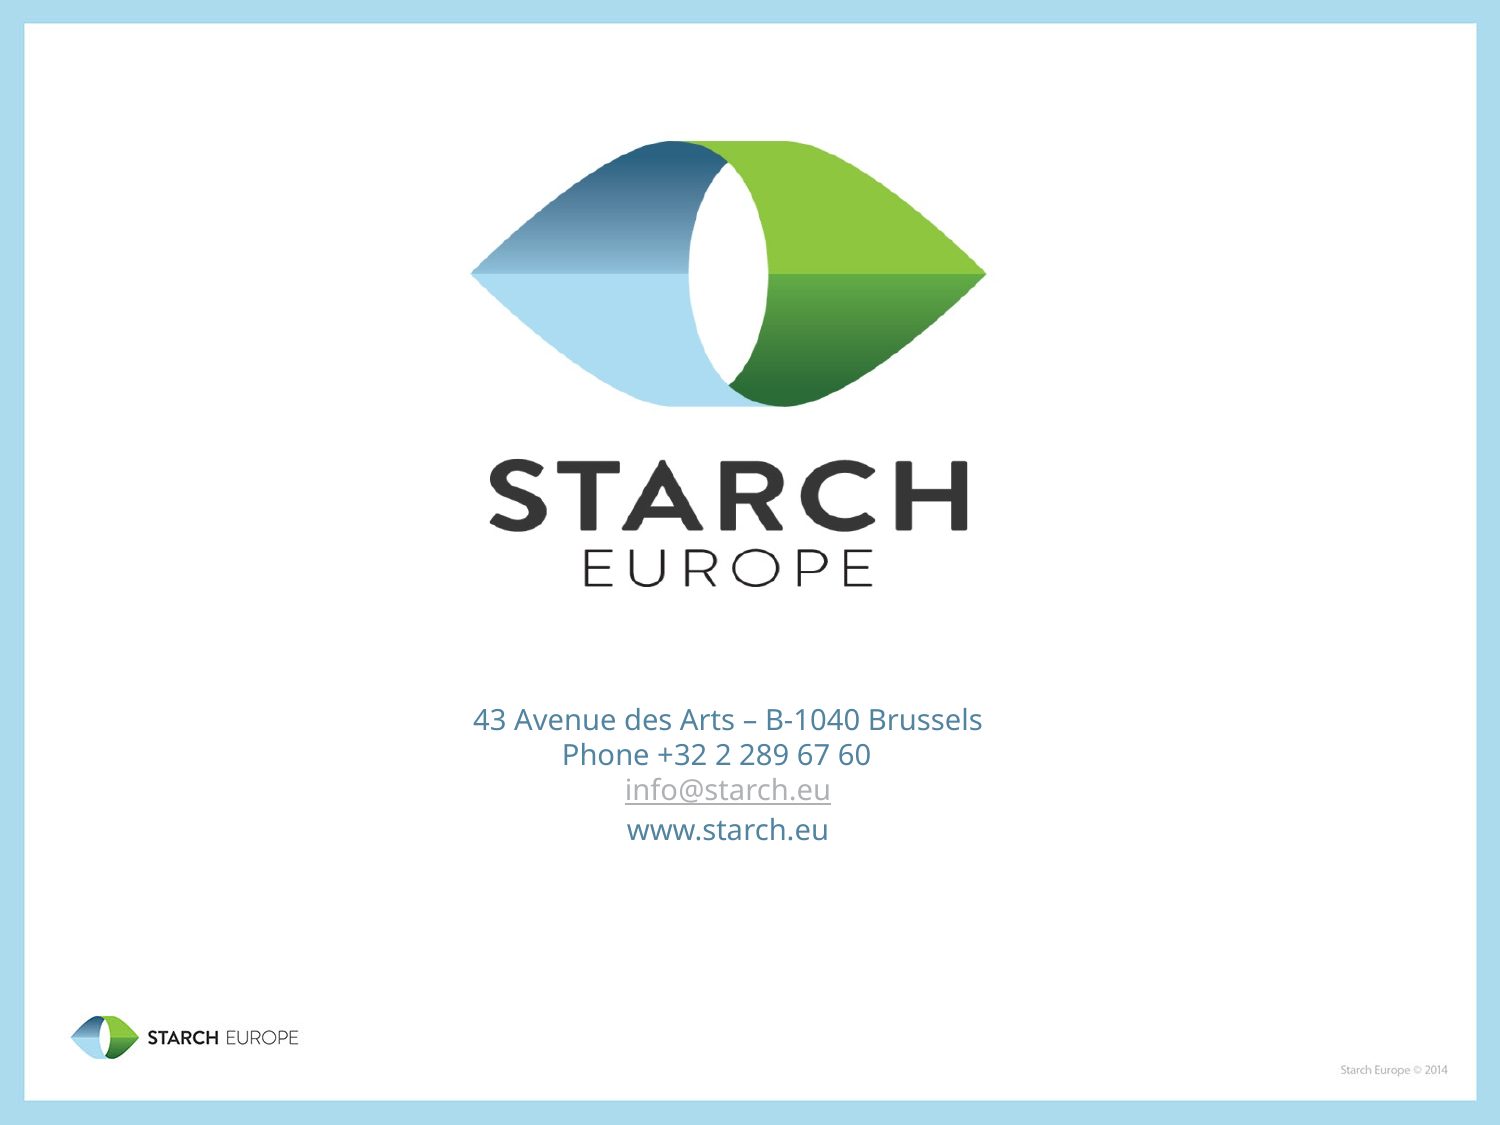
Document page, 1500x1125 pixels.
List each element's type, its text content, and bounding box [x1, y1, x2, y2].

text_box 43 Avenue des Arts – B-1040 Brussels Phone +32 2 289 67 60 info@starch.eu www.starch.eu [450, 693, 1007, 854]
picture [0, 0, 1500, 1125]
